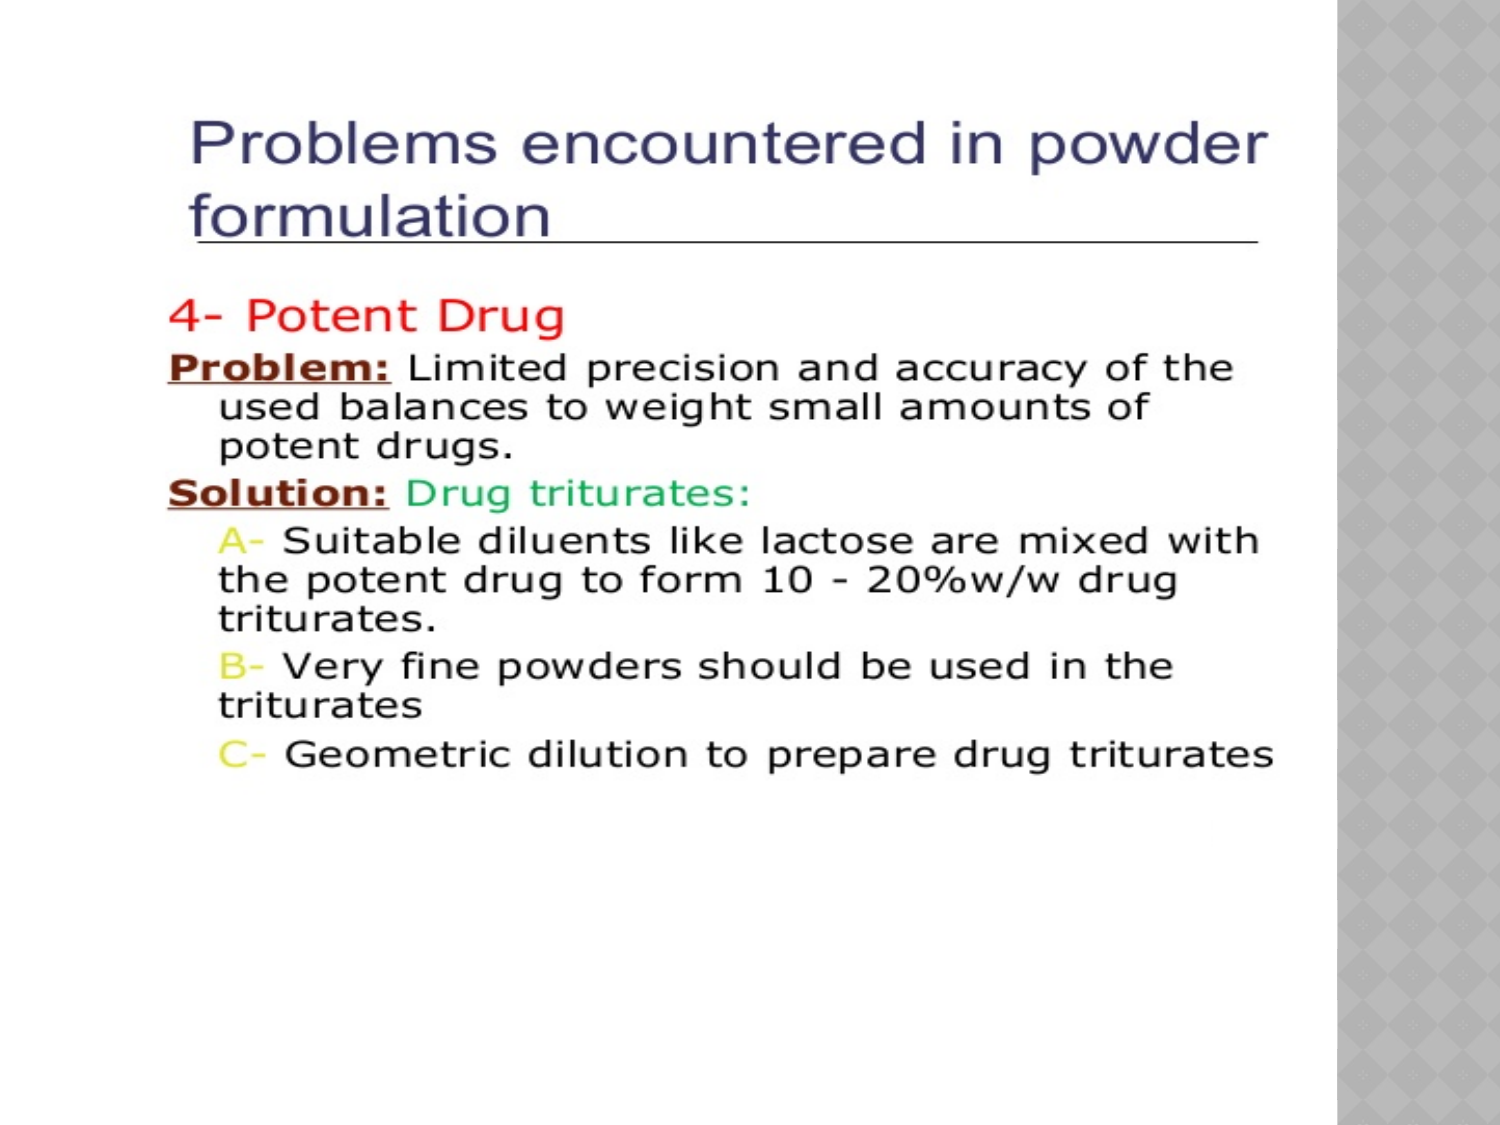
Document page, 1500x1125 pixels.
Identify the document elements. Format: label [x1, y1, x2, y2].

picture [0, 61, 1326, 874]
